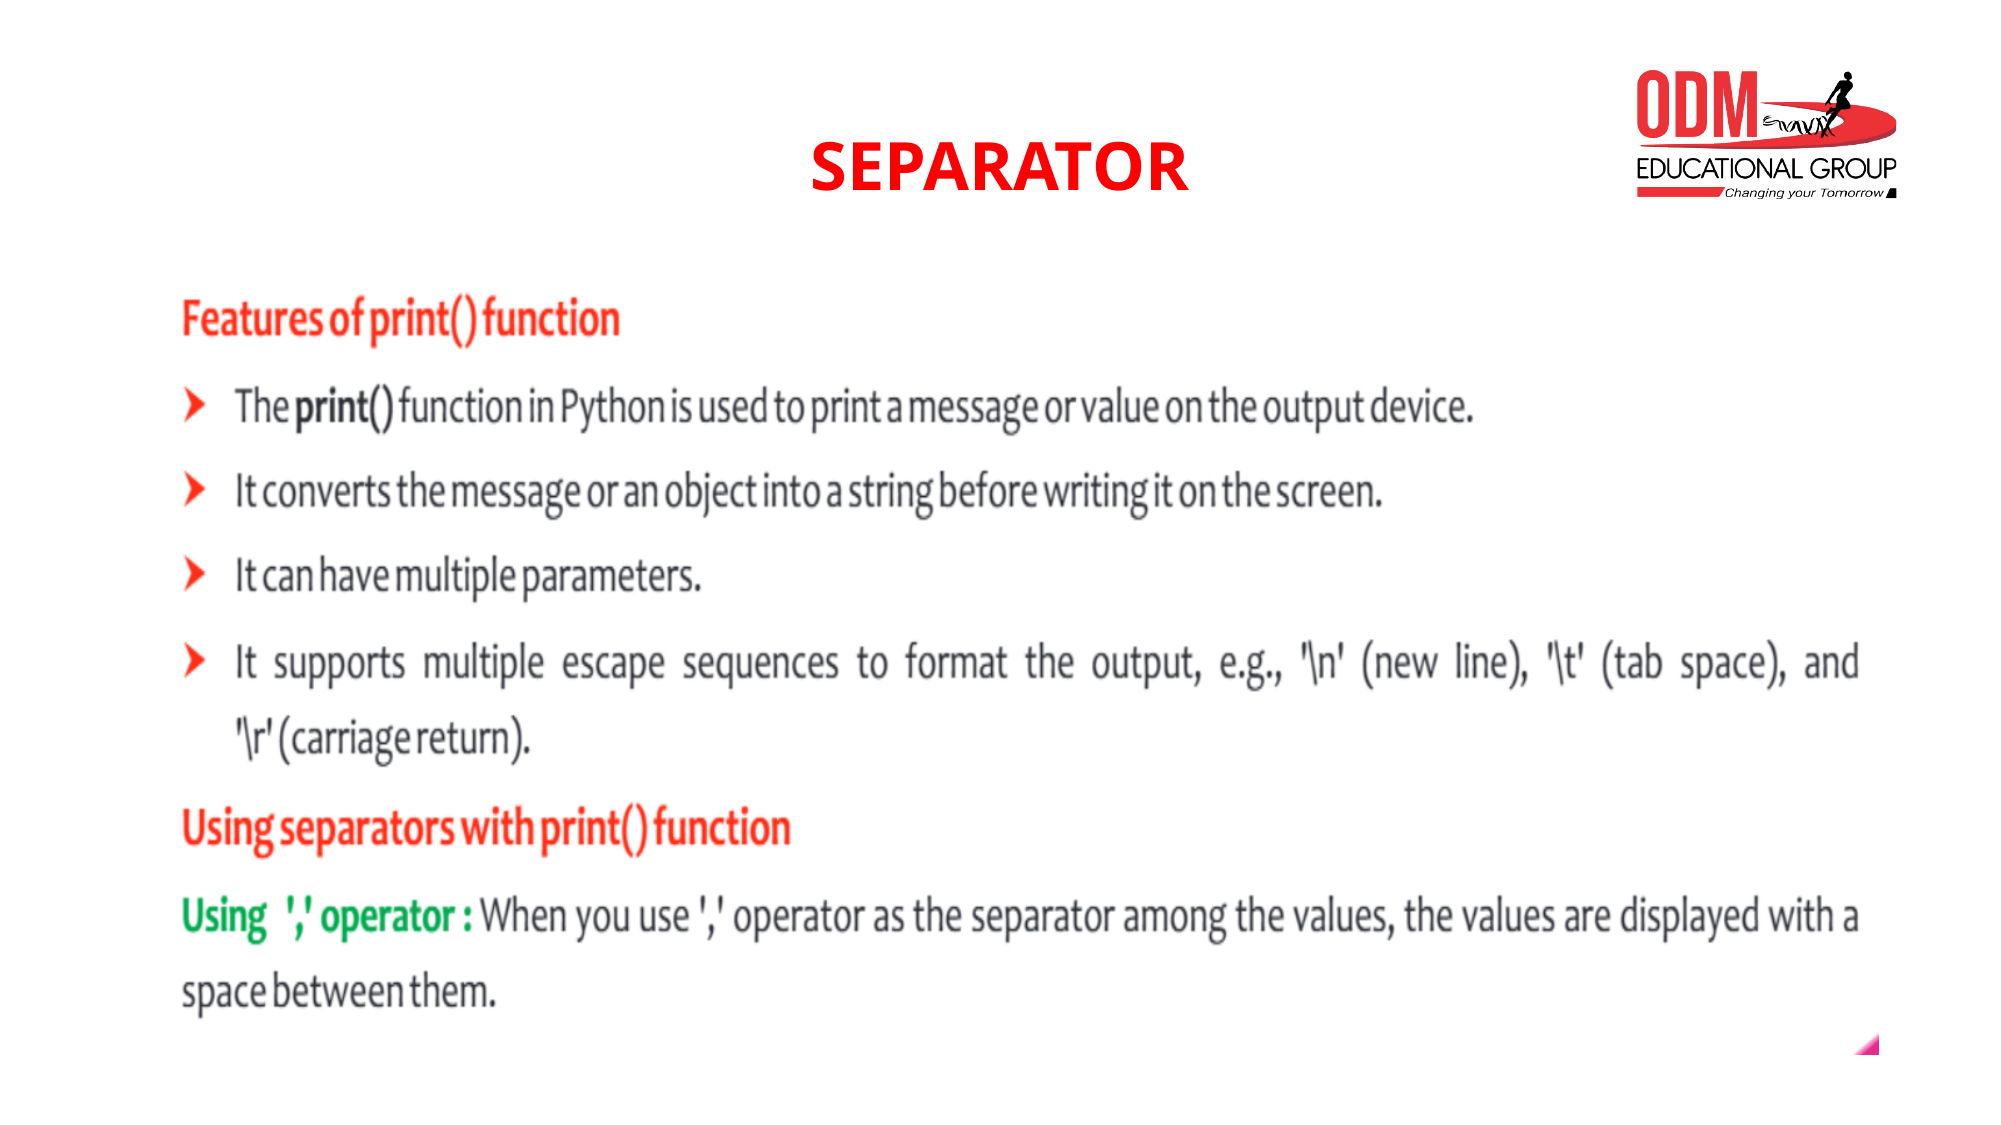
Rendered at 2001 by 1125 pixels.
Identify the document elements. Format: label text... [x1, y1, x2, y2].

text_box [1637, 70, 1897, 199]
picture [137, 277, 1879, 1055]
title SEPARATOR [137, 59, 1863, 277]
